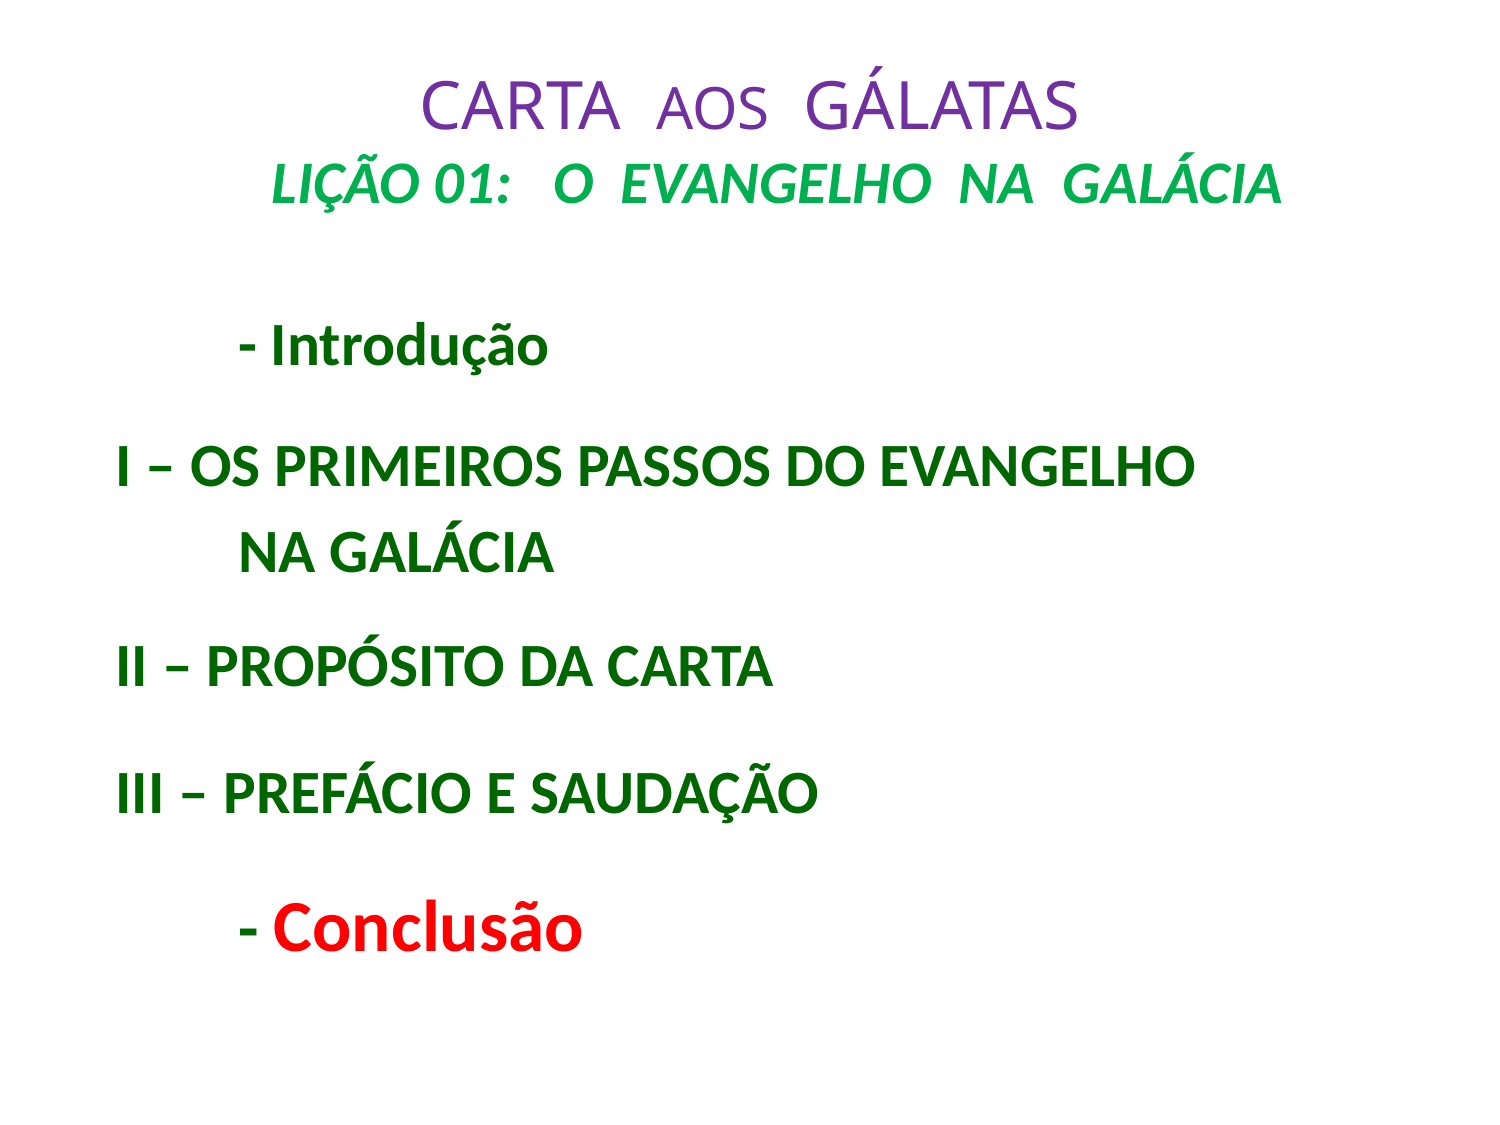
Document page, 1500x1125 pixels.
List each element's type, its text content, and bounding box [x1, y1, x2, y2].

title CARTA AOS GÁLATAS LIÇÃO 01: O EVANGELHO NA GALÁCIA [75, 45, 1425, 233]
list - Introdução I – OS PRIMEIROS PASSOS DO EVANGELHO NA GALÁCIA II – PROPÓSITO DA CARTA III – PREFÁCIO E SAUDAÇÃO - Conclusão [100, 255, 1424, 975]
